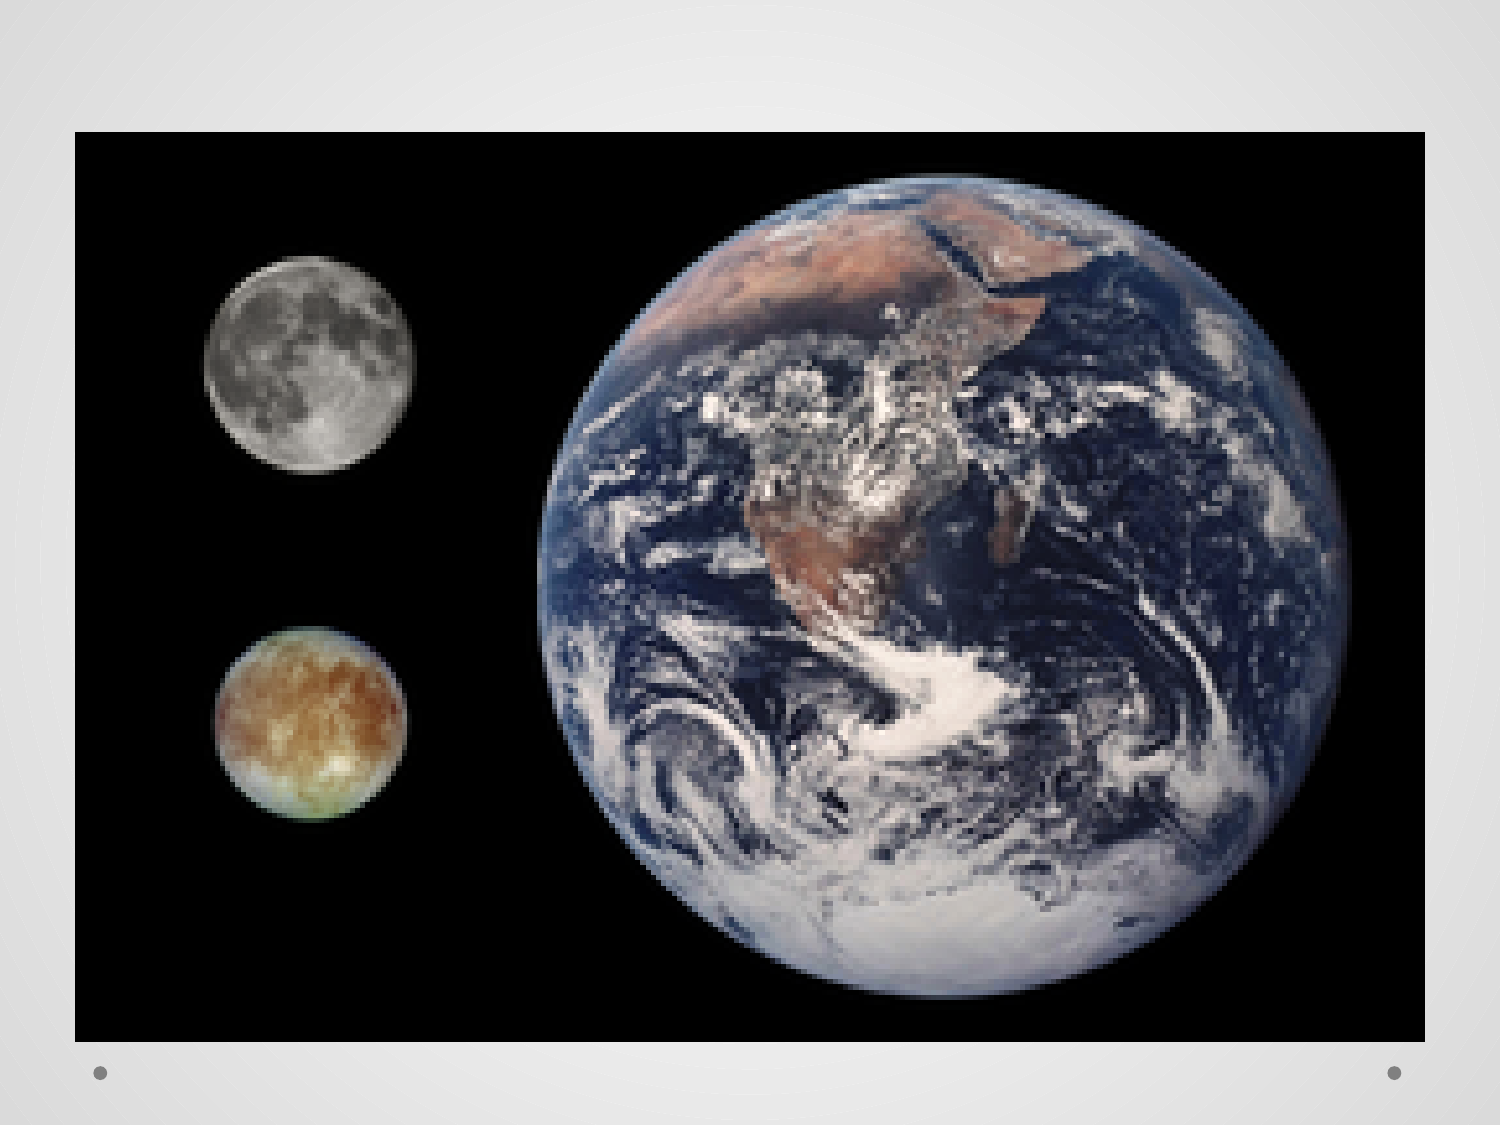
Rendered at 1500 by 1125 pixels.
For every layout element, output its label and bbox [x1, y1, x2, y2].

picture [74, 132, 1426, 1042]
